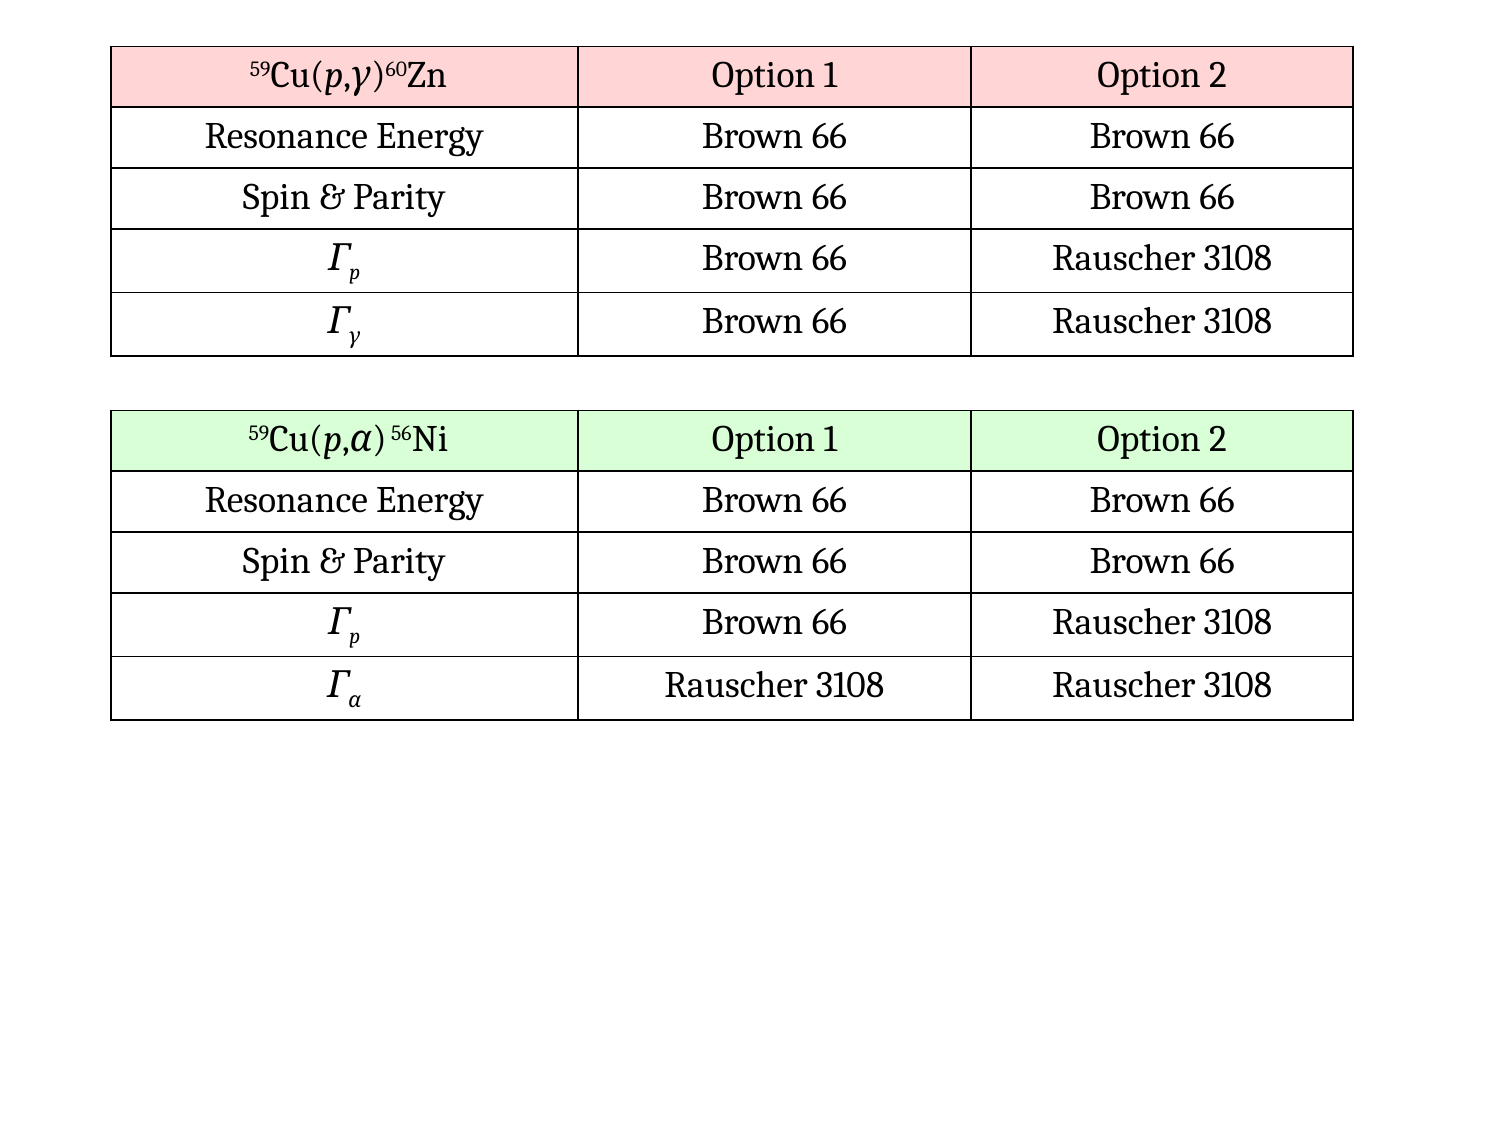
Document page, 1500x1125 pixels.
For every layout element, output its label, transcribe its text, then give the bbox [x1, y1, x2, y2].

table_cell Resonance Energy [112, 472, 577, 531]
table_cell Rauscher 3108 [972, 594, 1352, 656]
table_header Option 2 [972, 411, 1352, 470]
table_cell Brown 66 [972, 533, 1352, 592]
table_cell Brown 66 [972, 169, 1352, 228]
table_cell Brown 66 [972, 472, 1352, 531]
table_cell Brown 66 [579, 230, 970, 292]
table_cell Brown 66 [579, 594, 970, 656]
table_header Option 1 [579, 47, 970, 106]
table_header 59Cu(p,α) 56Ni [112, 411, 577, 470]
table_header Option 1 [579, 411, 970, 470]
table_cell Spin & Parity [112, 533, 577, 592]
table_cell Rauscher 3108 [972, 293, 1352, 355]
table_cell Brown 66 [579, 472, 970, 531]
table_cell Γp [112, 230, 577, 292]
table_header 59Cu(p,γ)60Zn [112, 47, 577, 106]
table_cell Γp [112, 594, 577, 656]
table_cell Brown 66 [972, 108, 1352, 167]
table_cell Rauscher 3108 [579, 657, 970, 719]
table_cell Brown 66 [579, 108, 970, 167]
table_cell Rauscher 3108 [972, 230, 1352, 292]
table_cell Γα [112, 657, 577, 719]
table_cell Brown 66 [579, 169, 970, 228]
table_cell Spin & Parity [112, 169, 577, 228]
table_cell Rauscher 3108 [972, 657, 1352, 719]
table_header Option 2 [972, 47, 1352, 106]
table_cell Brown 66 [579, 293, 970, 355]
table_cell Resonance Energy [112, 108, 577, 167]
table_cell Γγ [112, 293, 577, 355]
table_cell Brown 66 [579, 533, 970, 592]
